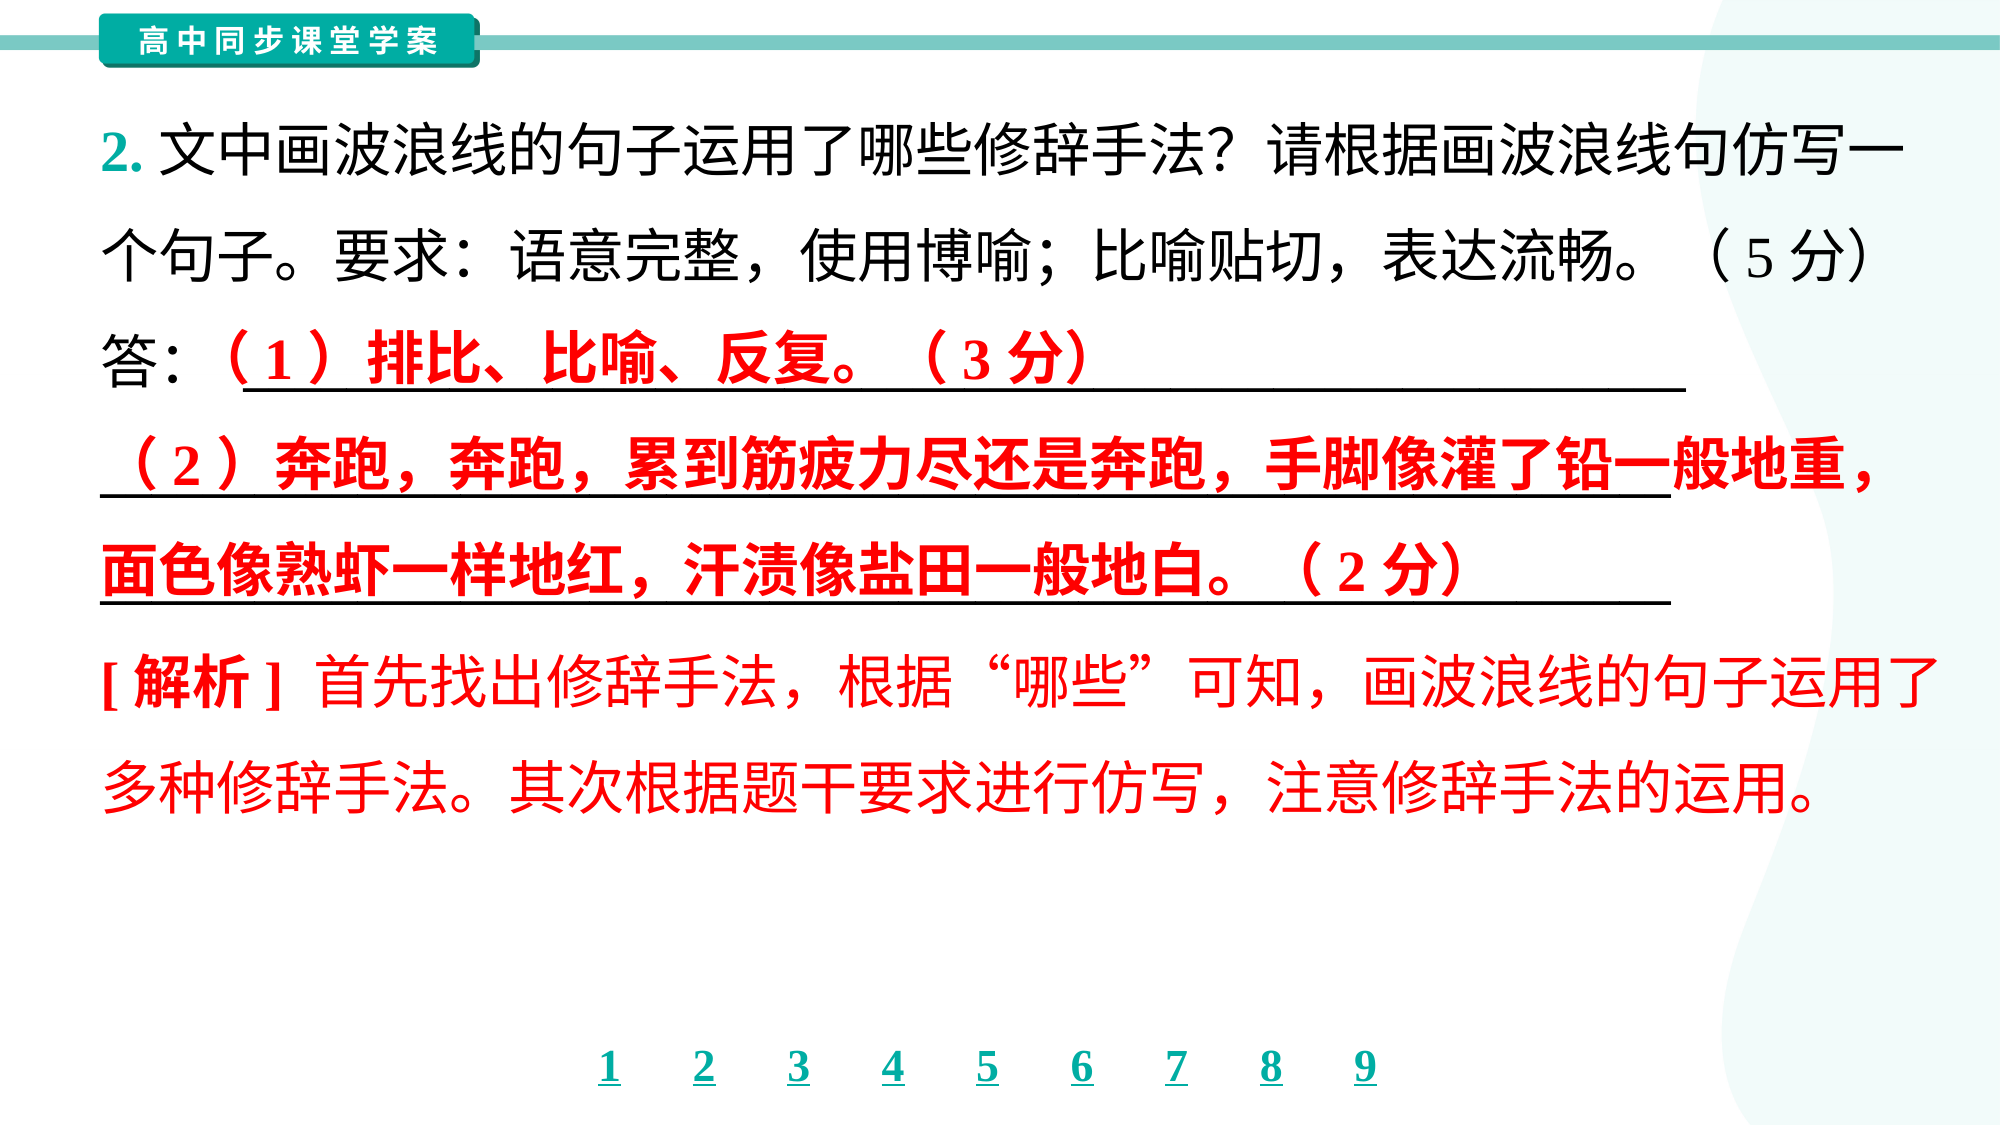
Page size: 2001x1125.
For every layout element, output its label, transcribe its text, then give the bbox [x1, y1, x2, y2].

text_box 2.文中画波浪线的句子运用了哪些修辞手法？请根据画波浪线句仿写一 个句子。要求：语意完整，使用博喻；比喻贴切，表达流畅。（5分） 答： ________________________________________________________ _____________________________________________________________ _____________________________________________________________ [100, 76, 1899, 284]
text_box [解析] 首先找出修辞手法，根据“哪些”可知，画波浪线的句子运用了 多种修辞手法。其次根据题干要求进行仿写，注意修辞手法的运用。 [100, 608, 1899, 822]
picture [0, 0, 2000, 1125]
text_box （1）排比、比喻、反复。（3分） （2）奔跑，奔跑，累到筋疲力尽还是奔跑，手脚像灌了铅一般地重， 面色像熟虾一样地红，汗渍像盐田一般地白。（2分） [100, 284, 1899, 604]
text_box 2.文中画波浪线的句子运用了哪些修辞手法？请根据画波浪线句仿写一 个句子。要求：语意完整，使用博喻；比喻贴切，表达流畅。（5分） 答： ________________________________________________________ _____________________________________________________________ _____________________________________________________________ [100, 604, 1899, 608]
